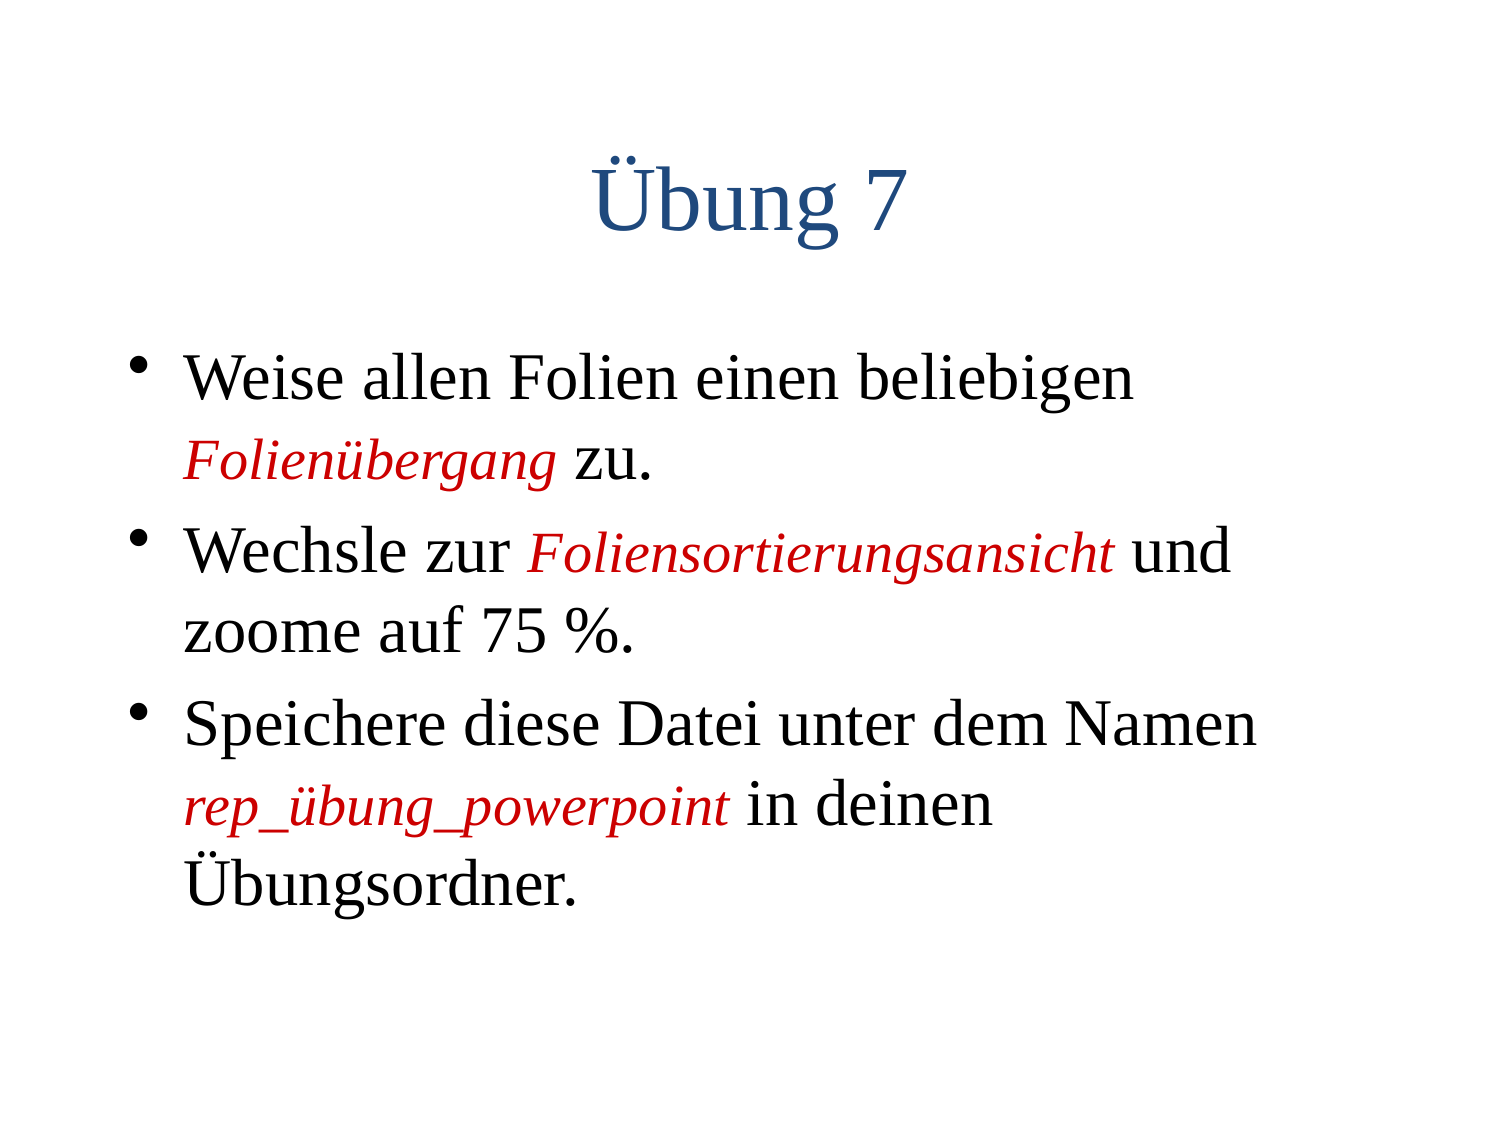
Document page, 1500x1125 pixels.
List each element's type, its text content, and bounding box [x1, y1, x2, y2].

list Weise allen Folien einen beliebigen Folienübergang zu. Wechsle zur Foliensortierungsansicht und zoome auf 75 %. Speichere diese Datei unter dem Namen rep_übung_powerpoint in deinen Übungsordner. [112, 324, 1388, 1001]
title Übung 7 [112, 99, 1388, 288]
